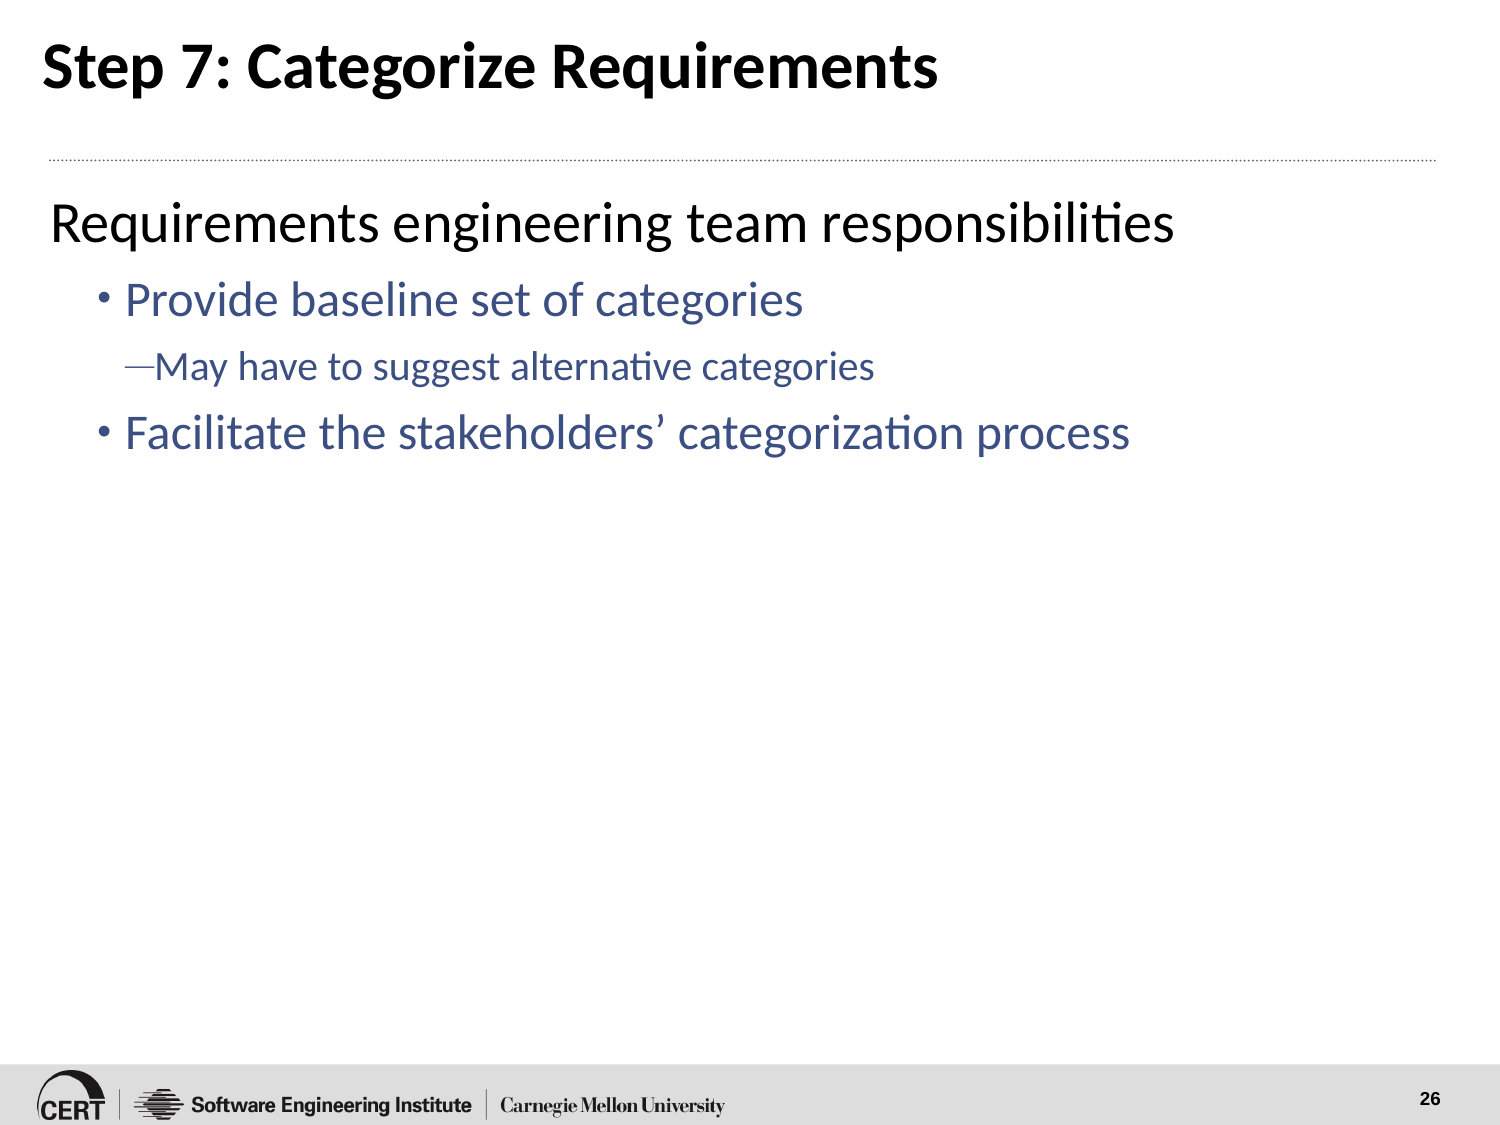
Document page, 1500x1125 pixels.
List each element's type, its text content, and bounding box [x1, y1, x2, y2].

picture [37, 1069, 725, 1122]
list Requirements engineering team responsibilities Provide baseline set of categories May have to suggest alternative categories Facilitate the stakeholders’ categorization process [49, 187, 1438, 1001]
title Step 7: Categorize Requirements [42, 37, 1434, 155]
